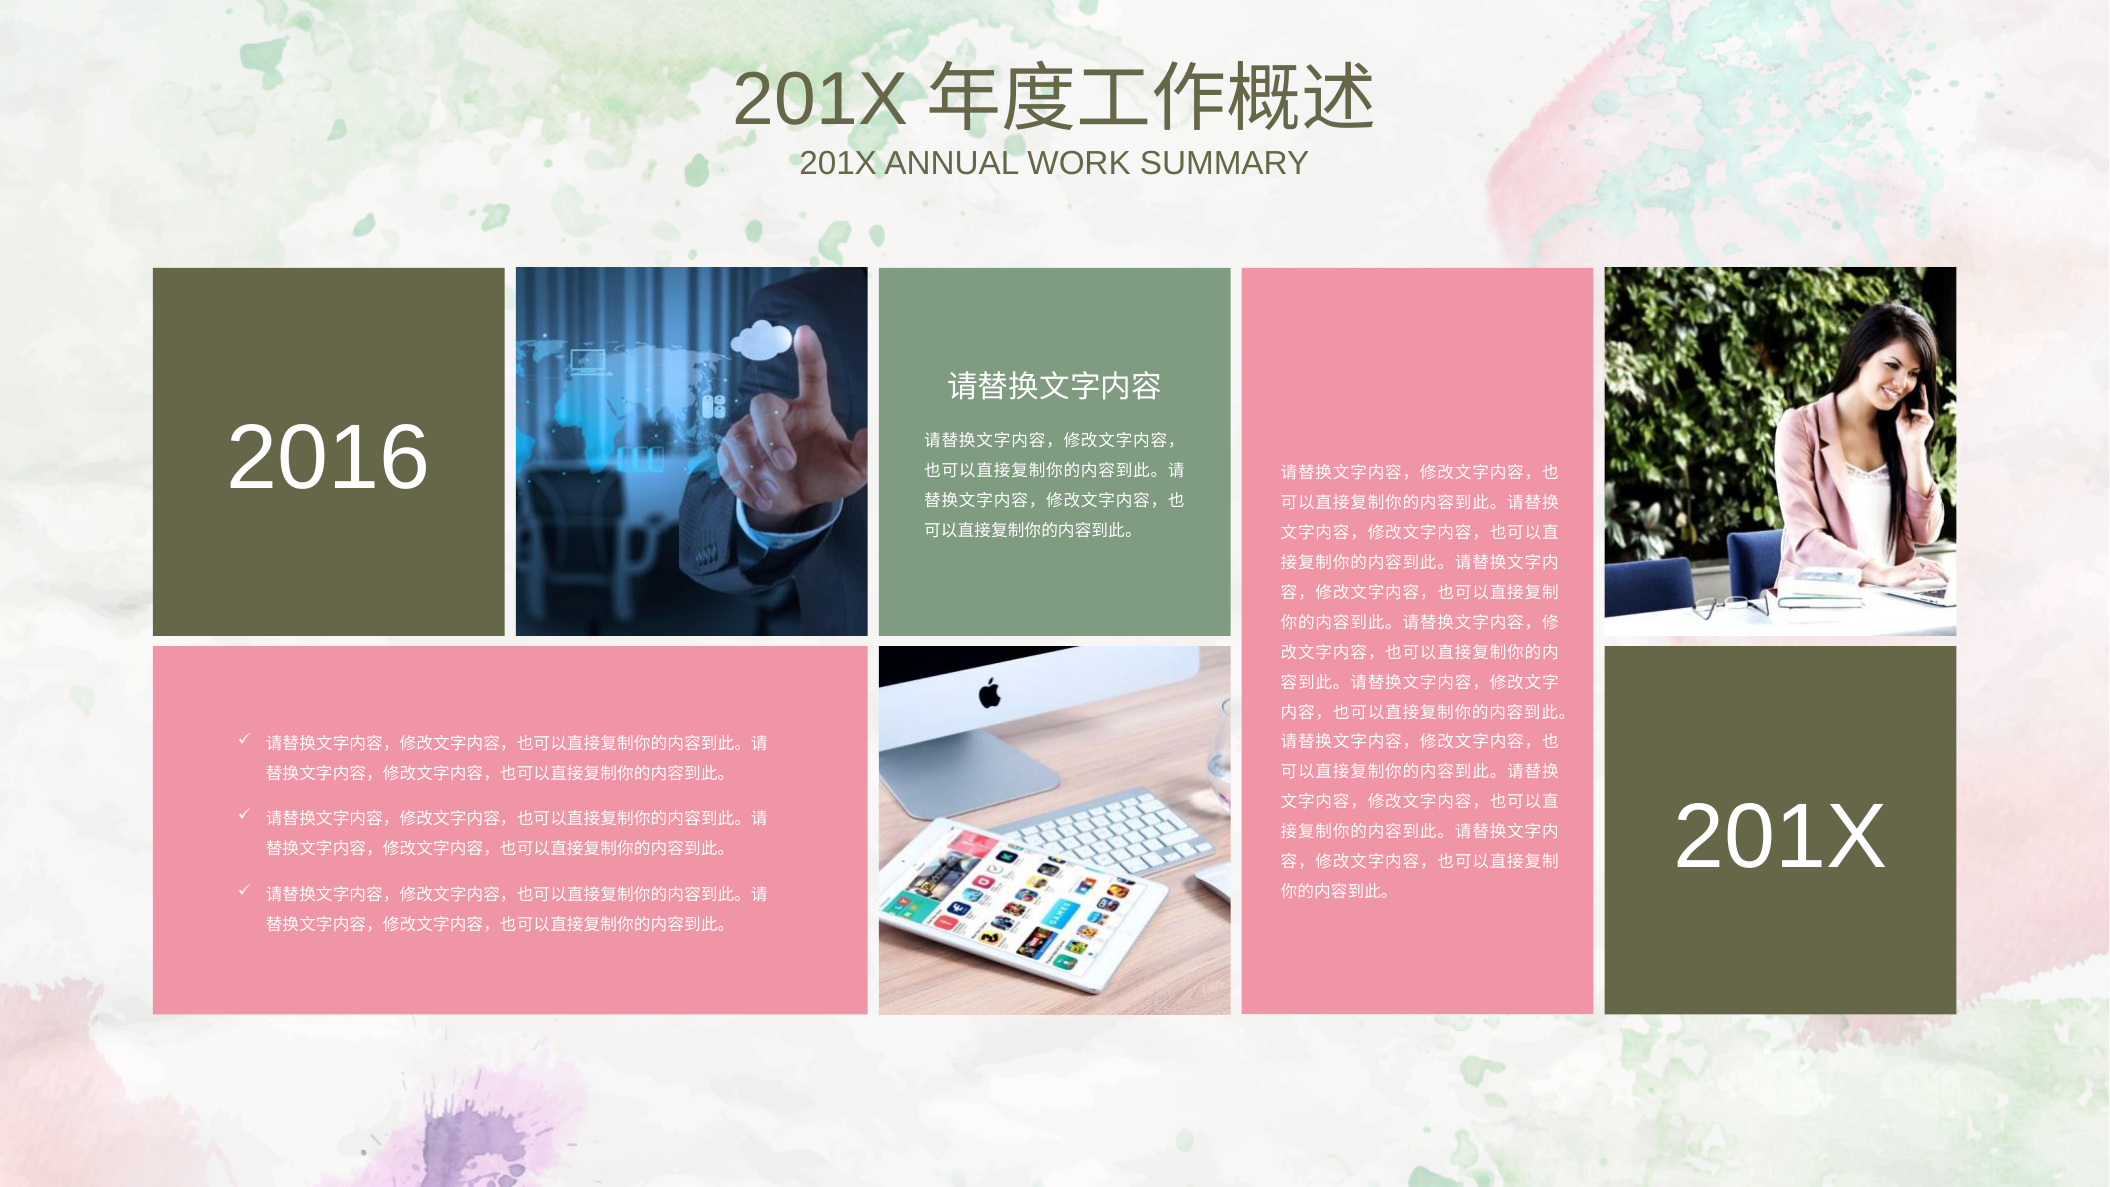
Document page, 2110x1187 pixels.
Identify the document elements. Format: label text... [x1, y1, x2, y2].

text_box [152, 645, 869, 1015]
text_box 2016 [152, 267, 506, 637]
text_box [515, 267, 869, 637]
text_box 201X ANNUAL WORK SUMMARY [765, 141, 1344, 182]
text_box [878, 267, 1232, 637]
text_box 请替换文字内容，修改文字内容，也可以直接复制你的内容到此。请替换文字内容，修改文字内容，也可以直接复制你的内容到此。请替换文字内容，修改文字内容，也可以直接复制你的内容到此。请替换文字内容，修改文字内容，也可以直接复制你的内容到此。请替换文字内容，修改文字内容，也可以直接复制你的内容到此。请替换文字内容，修改文字内容，也可以直接复制你的内容到此。请替换文字内容，修改文字内容，也可以直接复制你的内容到此。请替换文字内容，修改文字内容，也可以直接复制你的内容到此。 [1280, 451, 1560, 902]
text_box 201X年度工作概述 [703, 49, 1407, 140]
text_box 201X [1604, 645, 1957, 1015]
text_box 请替换文字内容，修改文字内容，也可以直接复制你的内容到此。请替换文字内容，修改文字内容，也可以直接复制你的内容到此。 请替换文字内容，修改文字内容，也可以直接复制你的内容到此。请替换文字内容，修改文字内容，也可以直接复制你的内容到此。 请替换文字内容，修改文字内容，也可以直接复制你的内容到此。请替换文字内容，修改文字内容，也可以直接复制你的内容到此。 [237, 722, 775, 934]
text_box 请替换文字内容 [924, 366, 1186, 404]
text_box [1241, 267, 1594, 1015]
text_box 请替换文字内容，修改文字内容，也可以直接复制你的内容到此。请替换文字内容，修改文字内容，也可以直接复制你的内容到此。 [924, 420, 1186, 541]
text_box [878, 645, 1232, 1015]
text_box [1604, 267, 1957, 637]
picture [0, 0, 2110, 1187]
